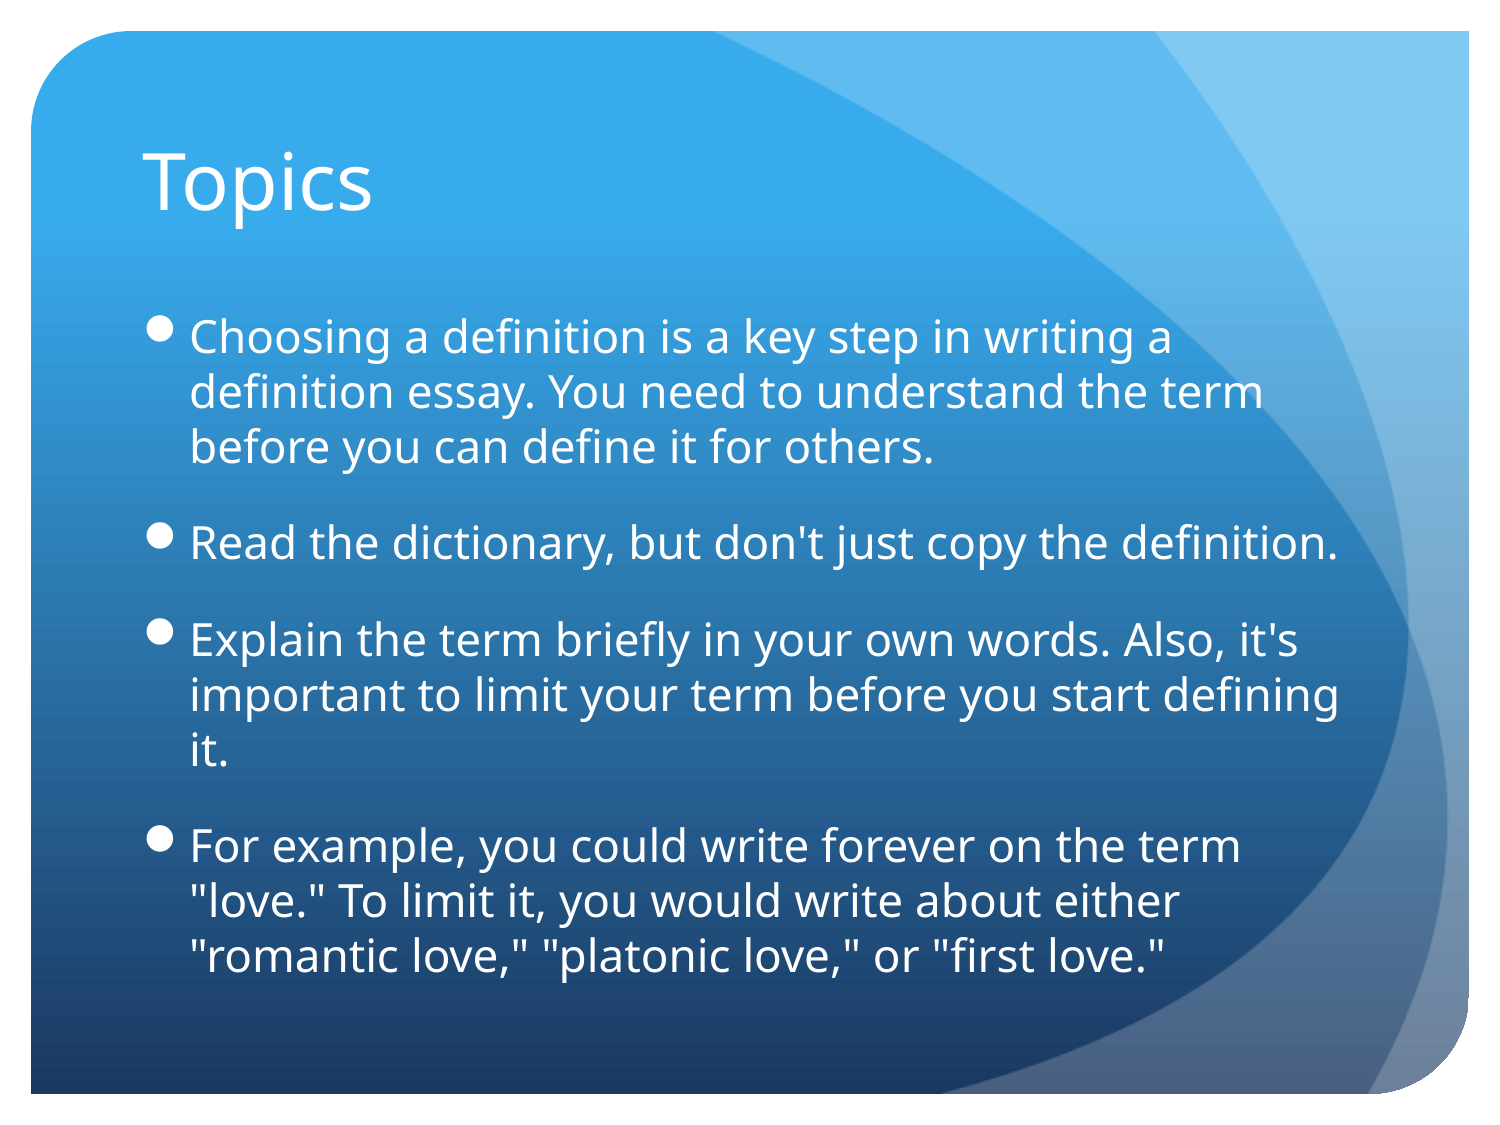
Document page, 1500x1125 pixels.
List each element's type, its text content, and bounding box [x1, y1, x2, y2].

title Topics [127, 62, 1372, 234]
list Choosing a definition is a key step in writing a definition essay. You need to understand the term before you can define it for others. Read the dictionary, but don't just copy the definition. Explain the term briefly in your own words. Also, it's important to limit your term before you start defining it. For example, you could write forever on the term "love." To limit it, you would write about either "romantic love," "platonic love," or "first love." [127, 299, 1372, 991]
picture [24, 30, 1473, 1094]
